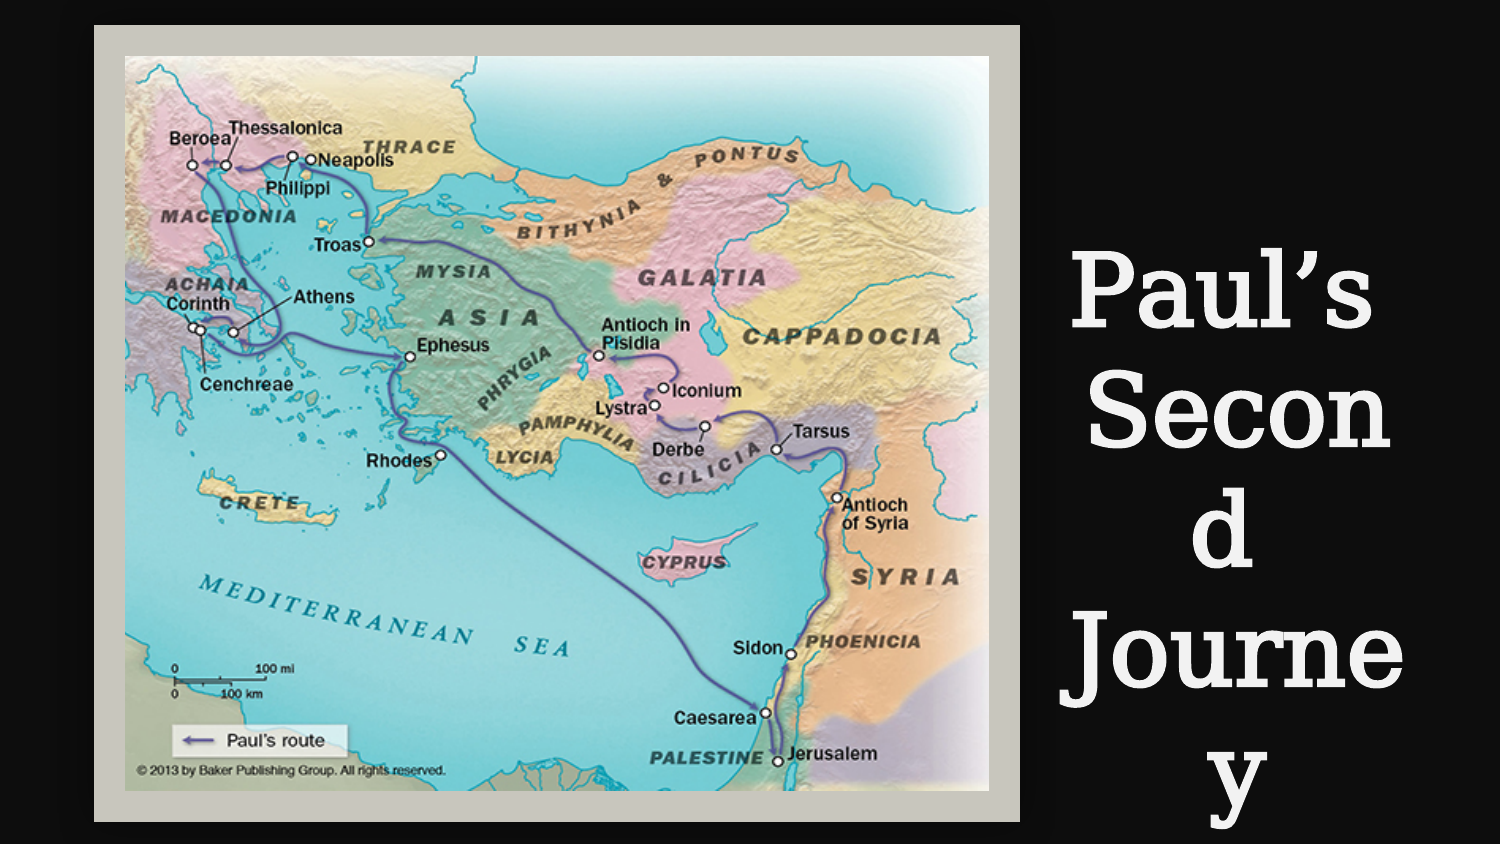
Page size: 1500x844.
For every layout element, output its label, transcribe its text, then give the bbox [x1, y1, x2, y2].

picture [124, 56, 989, 792]
text_box Paul’s Second Journey [1037, 218, 1438, 833]
